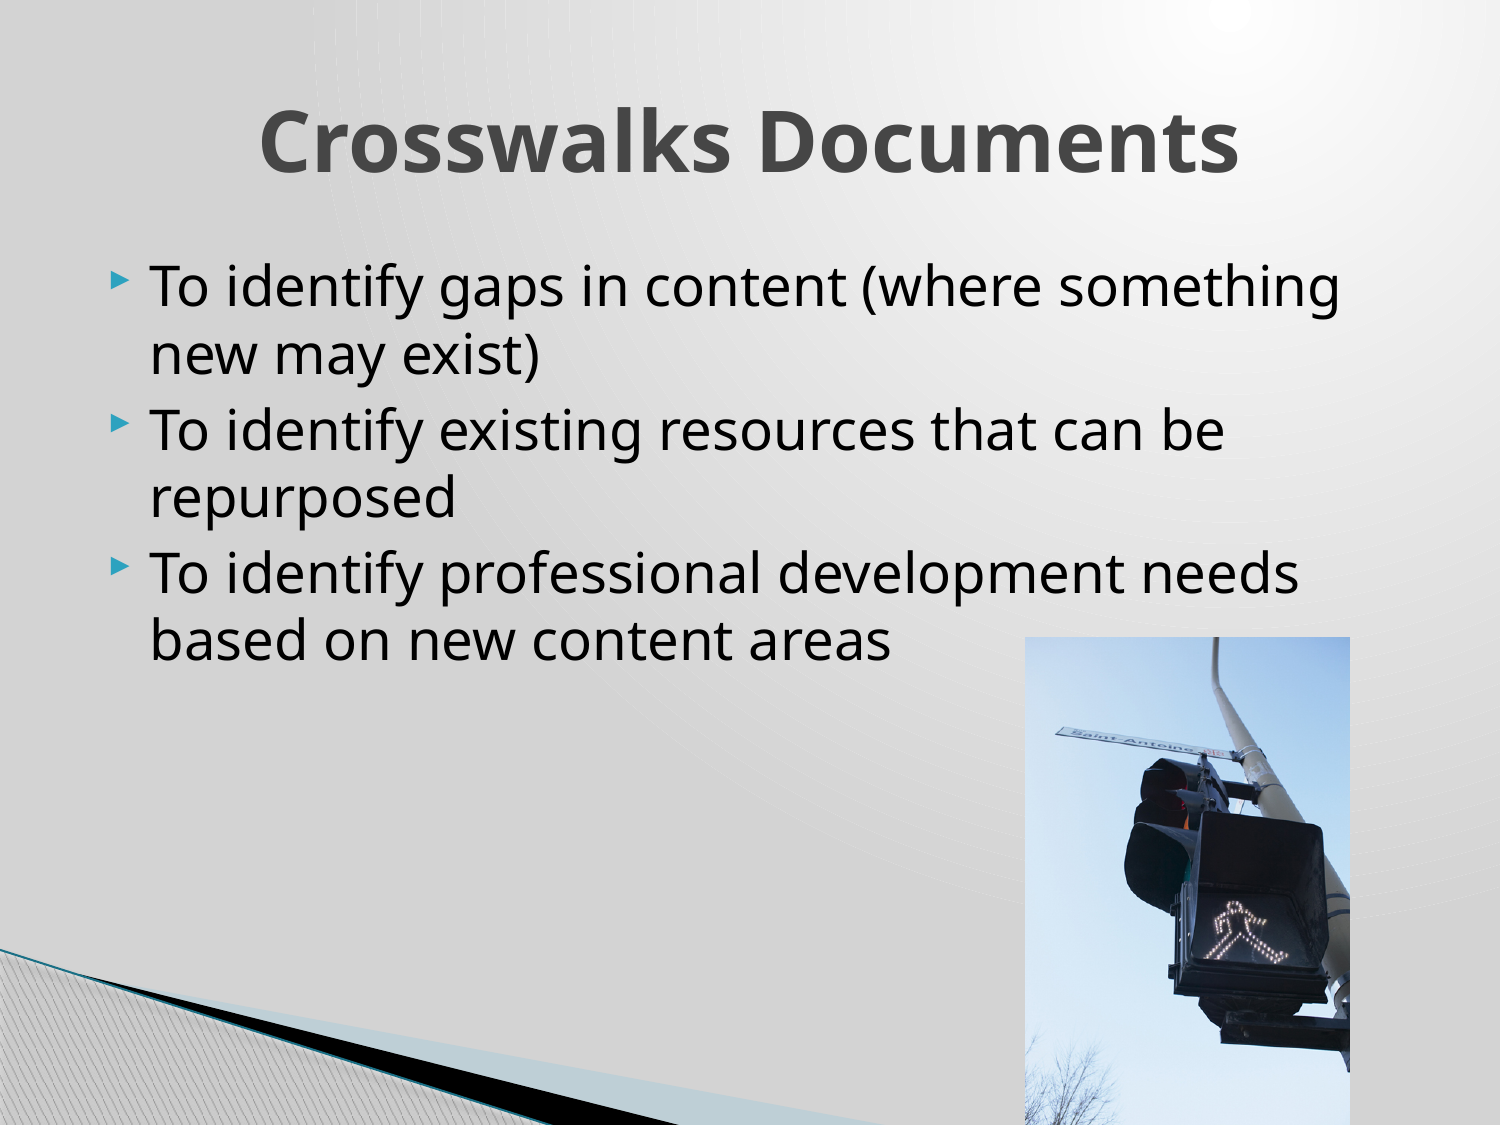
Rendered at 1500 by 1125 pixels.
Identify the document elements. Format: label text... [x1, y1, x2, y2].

list To identify gaps in content (where something new may exist) To identify existing resources that can be repurposed To identify professional development needs based on new content areas [75, 243, 1425, 986]
title Crosswalks Documents [75, 45, 1425, 233]
picture [1024, 637, 1351, 1125]
